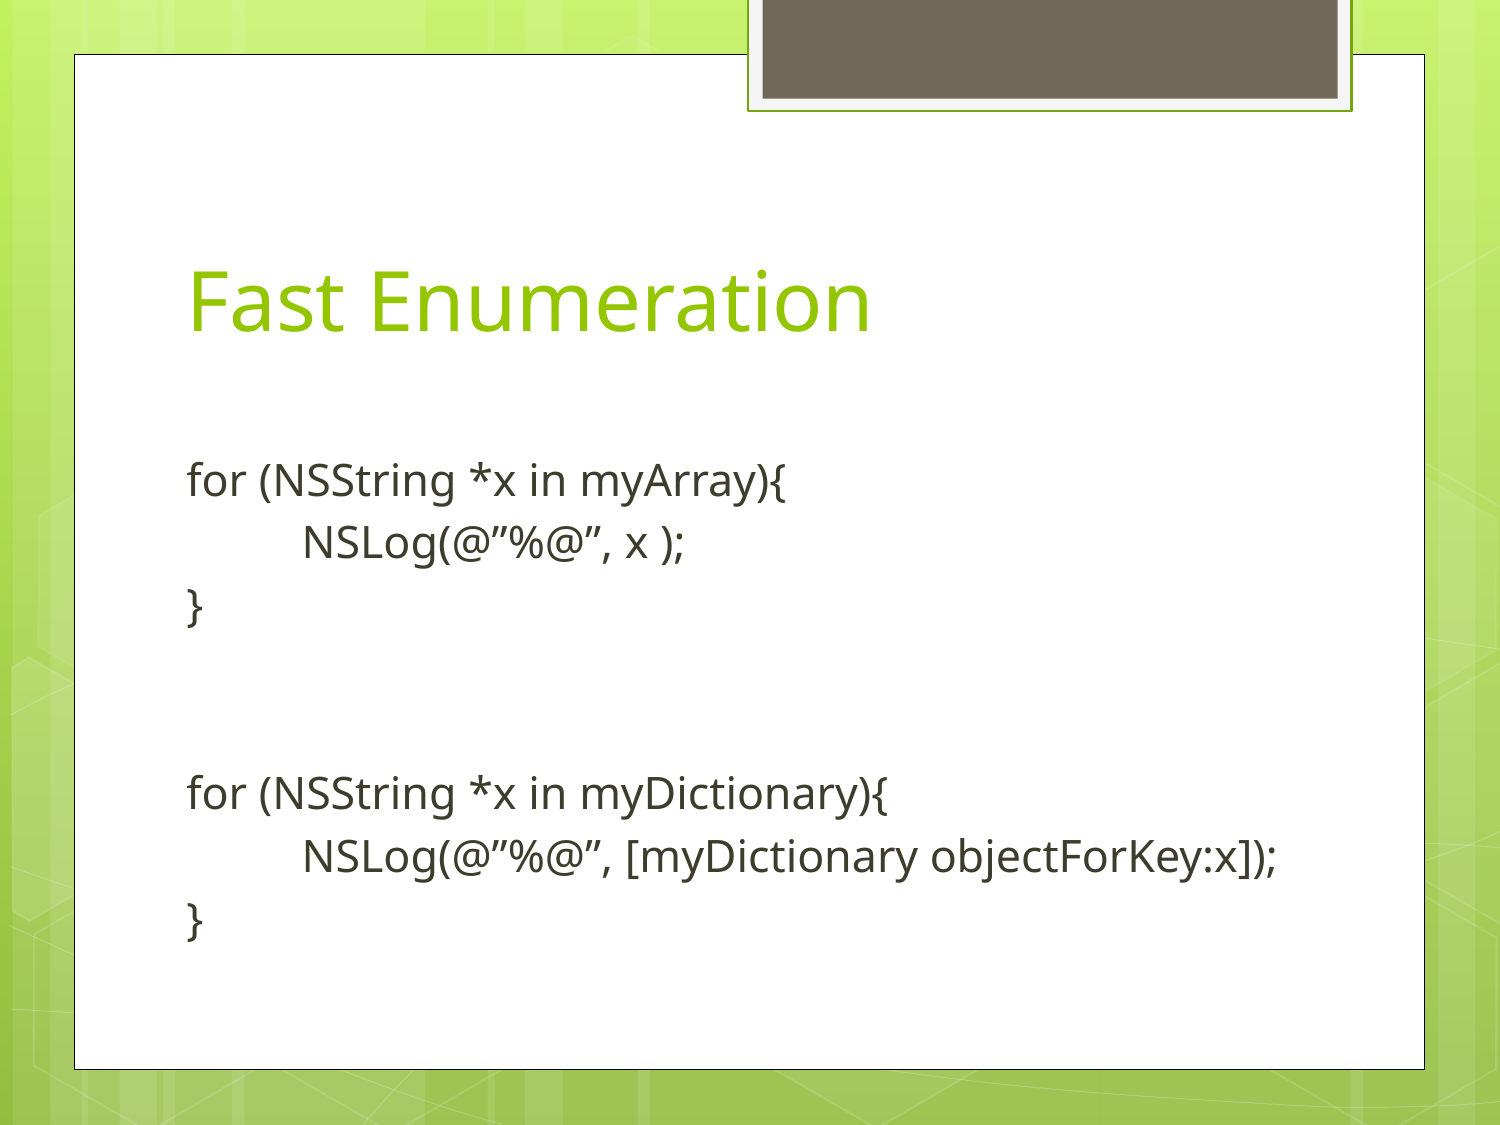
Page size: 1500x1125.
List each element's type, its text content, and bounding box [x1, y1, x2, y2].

title Fast Enumeration [171, 168, 1324, 357]
list for (NSString *x in myArray){ NSLog(@”%@”, x ); } for (NSString *x in myDictionary){ NSLog(@”%@”, [myDictionary objectForKey:x]); } [171, 381, 1353, 957]
